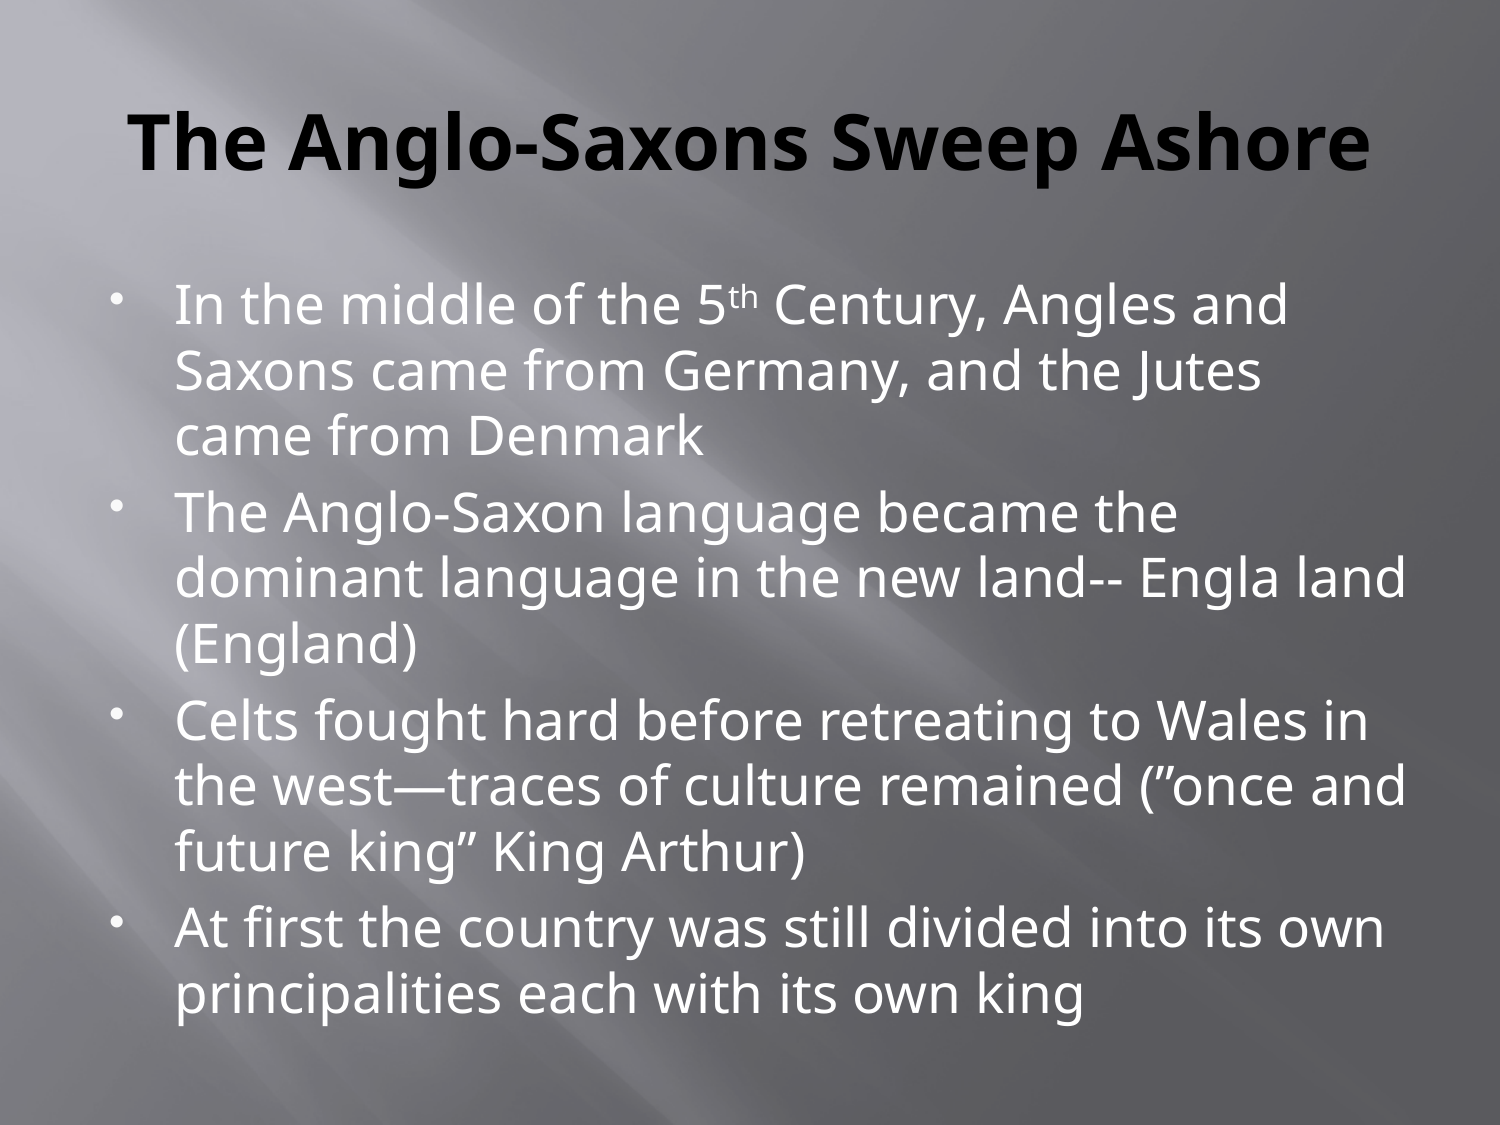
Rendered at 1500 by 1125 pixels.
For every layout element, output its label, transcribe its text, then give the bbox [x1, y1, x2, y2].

list In the middle of the 5th Century, Angles and Saxons came from Germany, and the Jutes came from Denmark The Anglo-Saxon language became the dominant language in the new land-- Engla land (England) Celts fought hard before retreating to Wales in the west—traces of culture remained (”once and future king” King Arthur) At first the country was still divided into its own principalities each with its own king [75, 262, 1425, 1035]
title The Anglo-Saxons Sweep Ashore [75, 45, 1425, 233]
